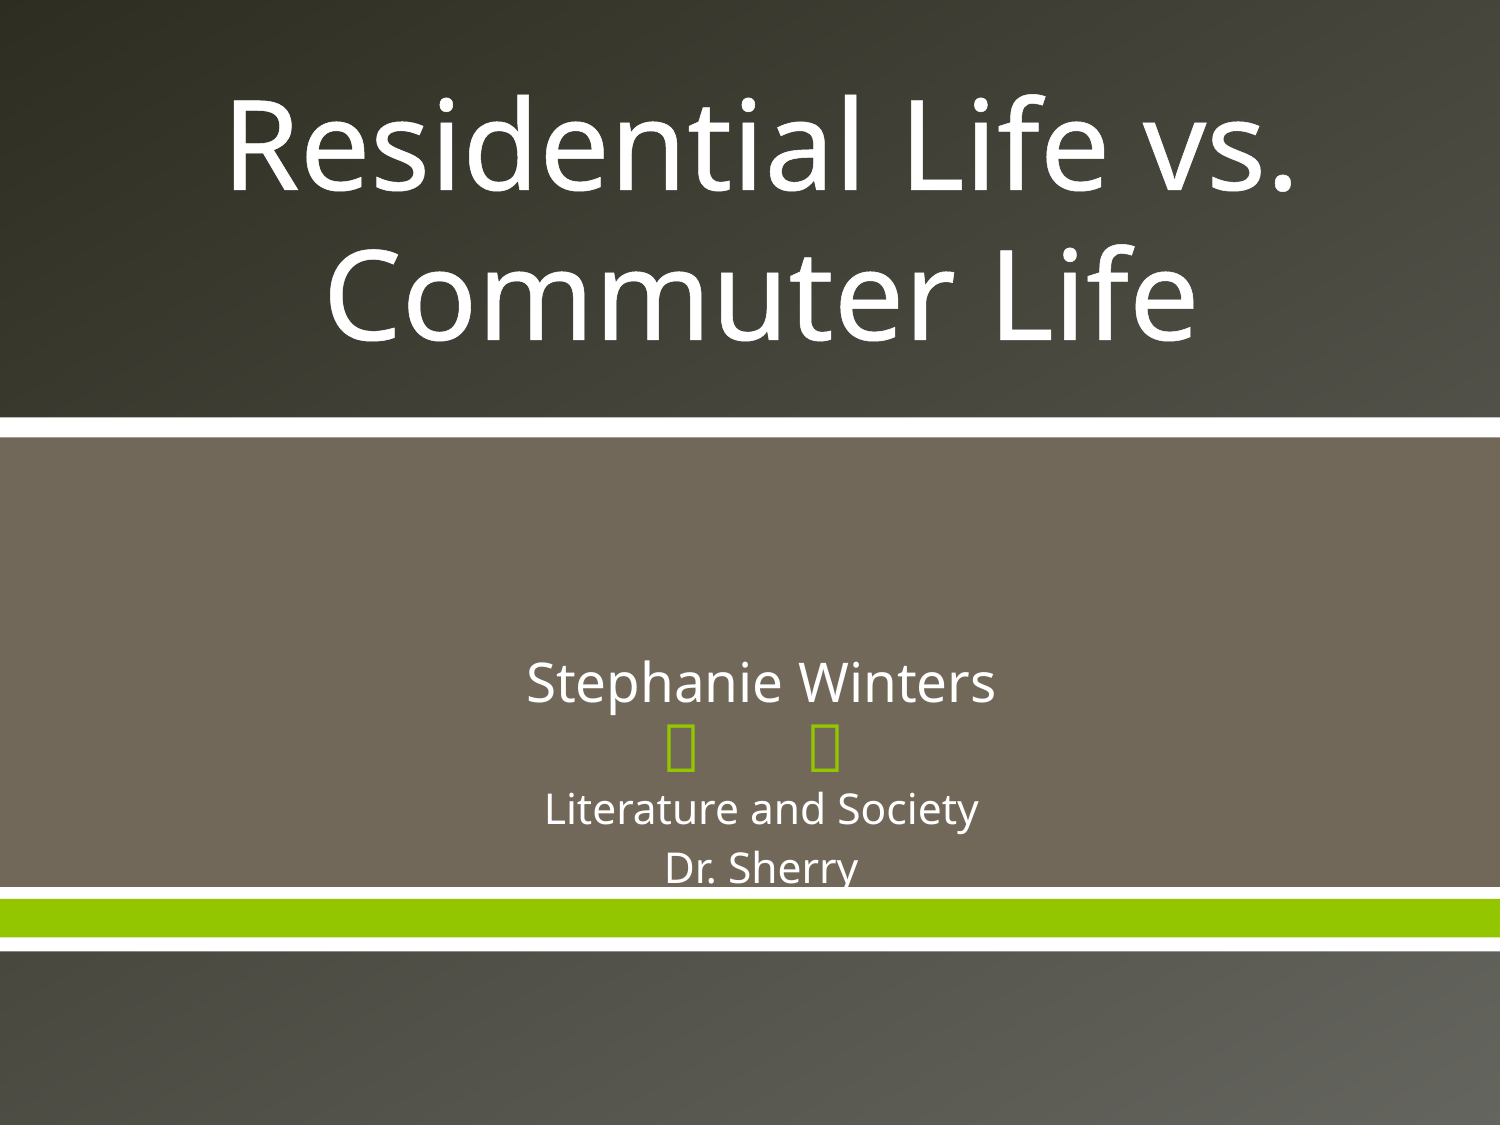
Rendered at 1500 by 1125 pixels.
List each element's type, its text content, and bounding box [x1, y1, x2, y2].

subtitle Stephanie Winters Literature and Society Dr. Sherry [99, 487, 1423, 900]
title Residential Life vs. Commuter Life [99, 75, 1423, 373]
